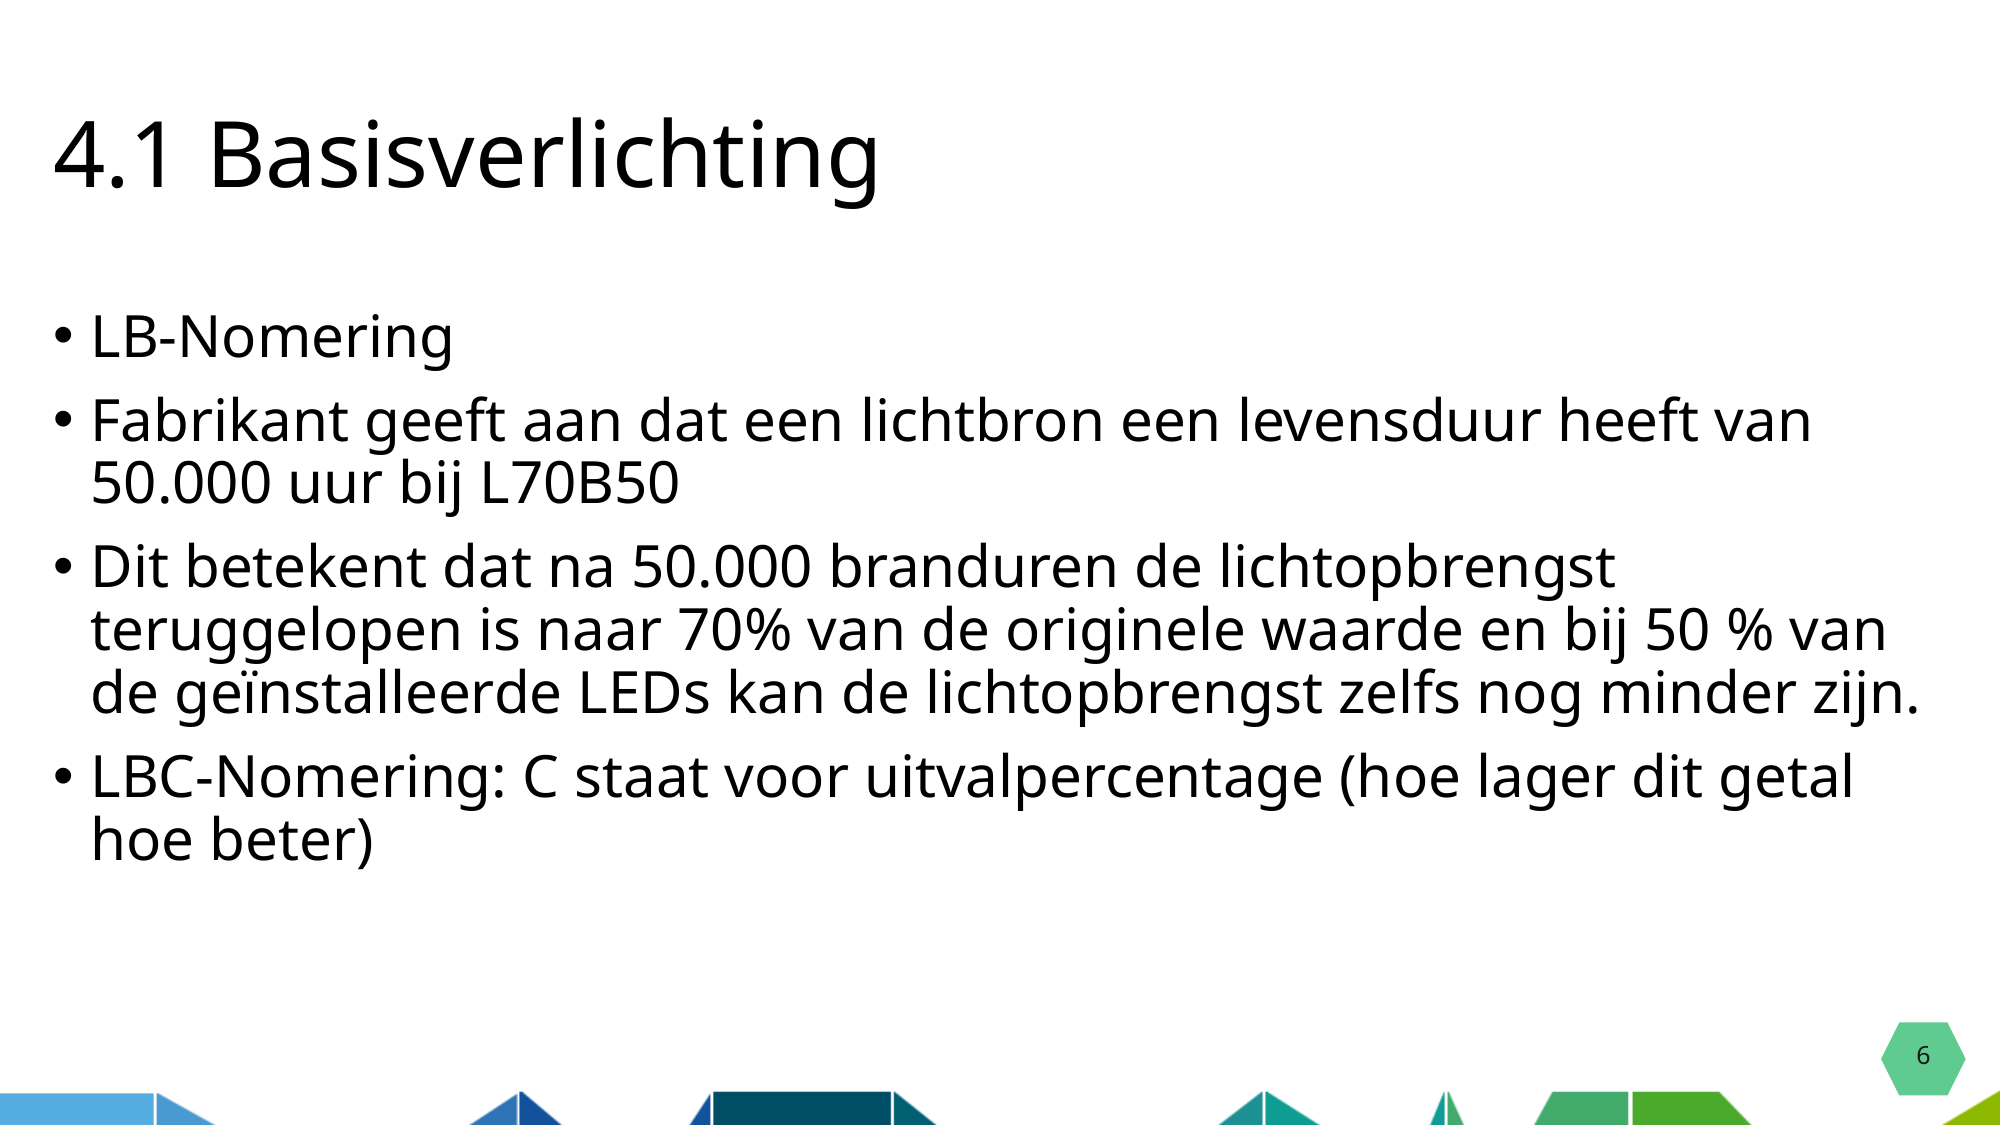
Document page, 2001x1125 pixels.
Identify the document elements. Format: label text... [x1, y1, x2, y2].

picture [0, 1086, 2000, 1125]
list LB-Nomering Fabrikant geeft aan dat een lichtbron een levensduur heeft van 50.000 uur bij L70B50 Dit betekent dat na 50.000 branduren de lichtopbrengst teruggelopen is naar 70% van de originele waarde en bij 50 % van de geïnstalleerde LEDs kan de lichtopbrengst zelfs nog minder zijn. LBC-Nomering: C staat voor uitvalpercentage (hoe lager dit getal hoe beter) [38, 299, 1962, 1014]
slide_number 6 [1884, 1026, 1962, 1087]
title 4.1 Basisverlichting [38, 38, 1962, 278]
